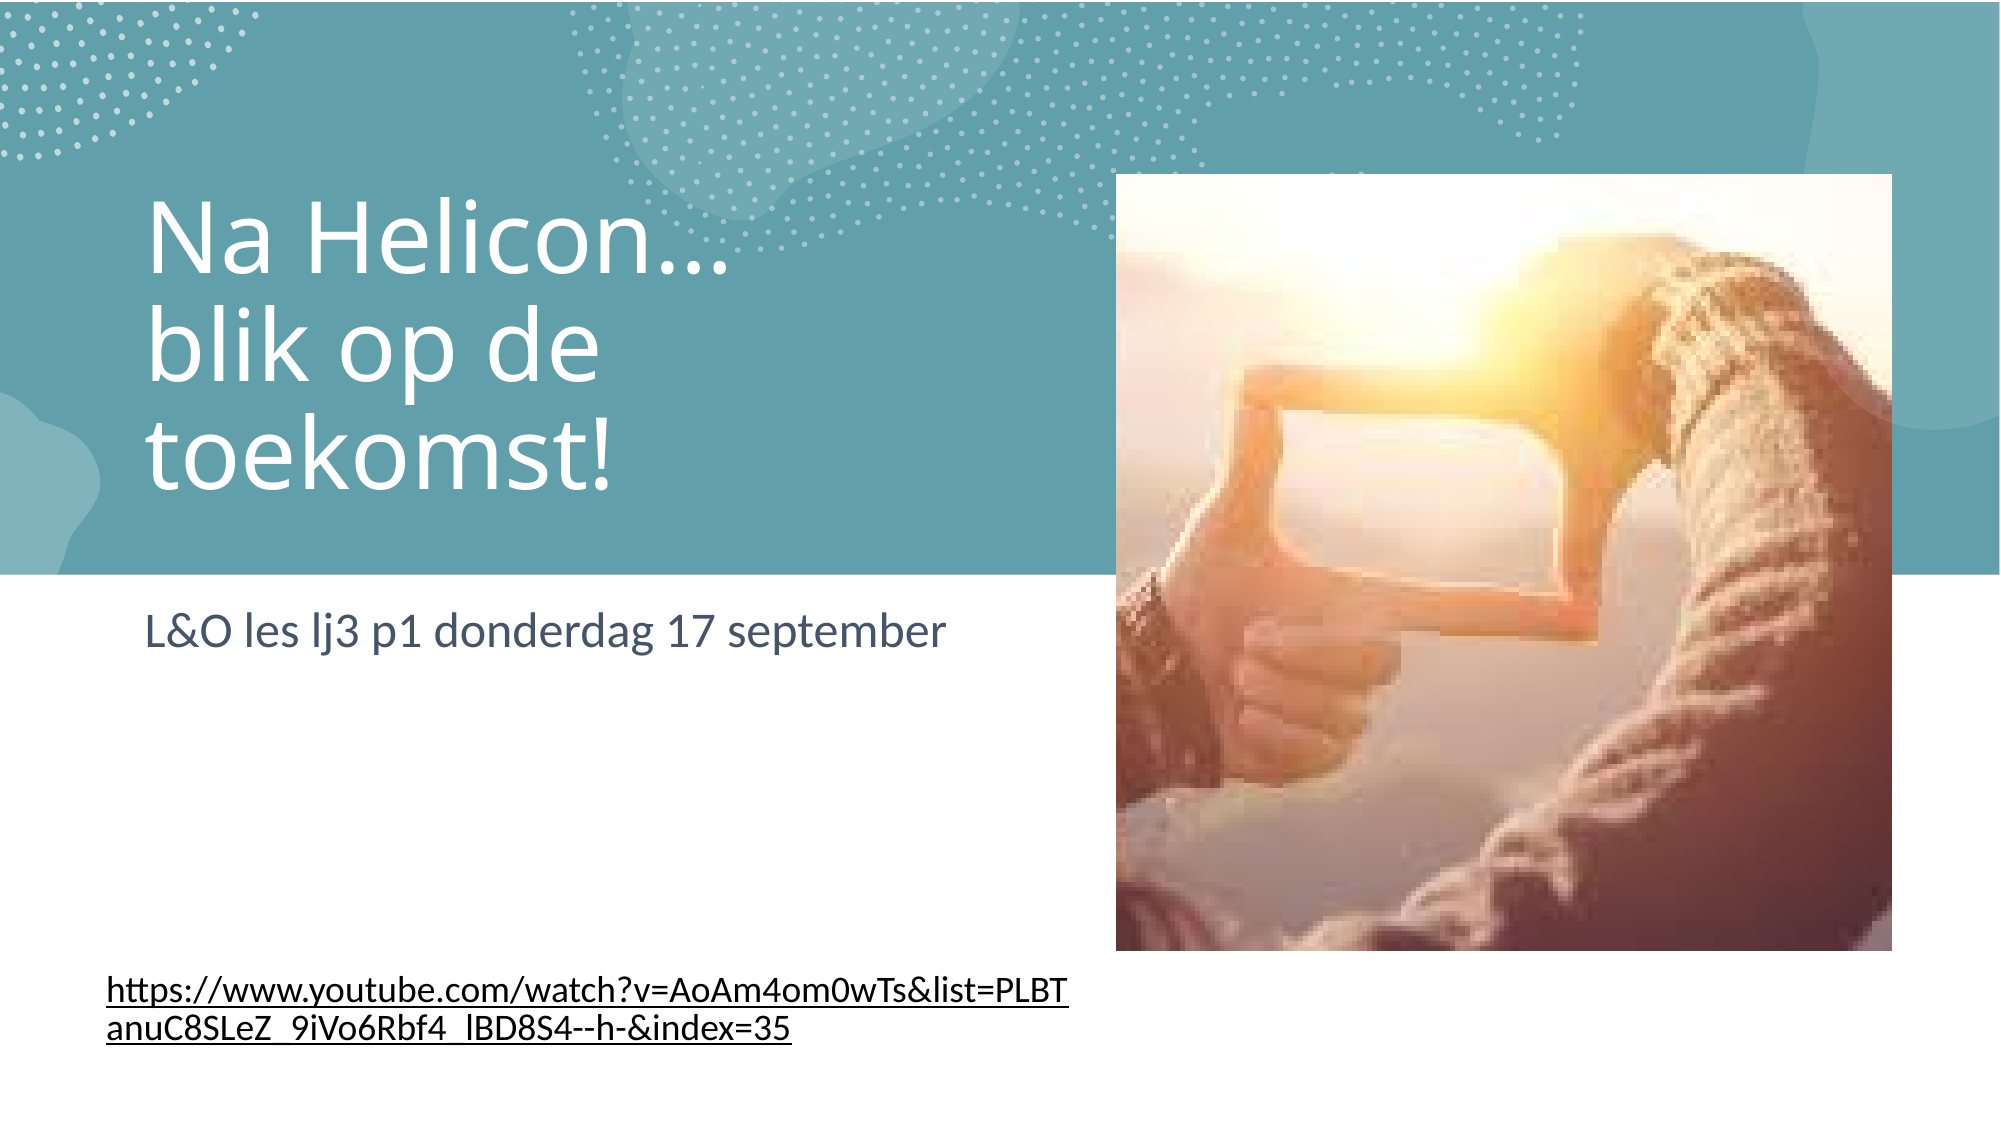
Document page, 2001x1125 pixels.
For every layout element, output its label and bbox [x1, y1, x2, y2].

text_box [0, 0, 2000, 1125]
